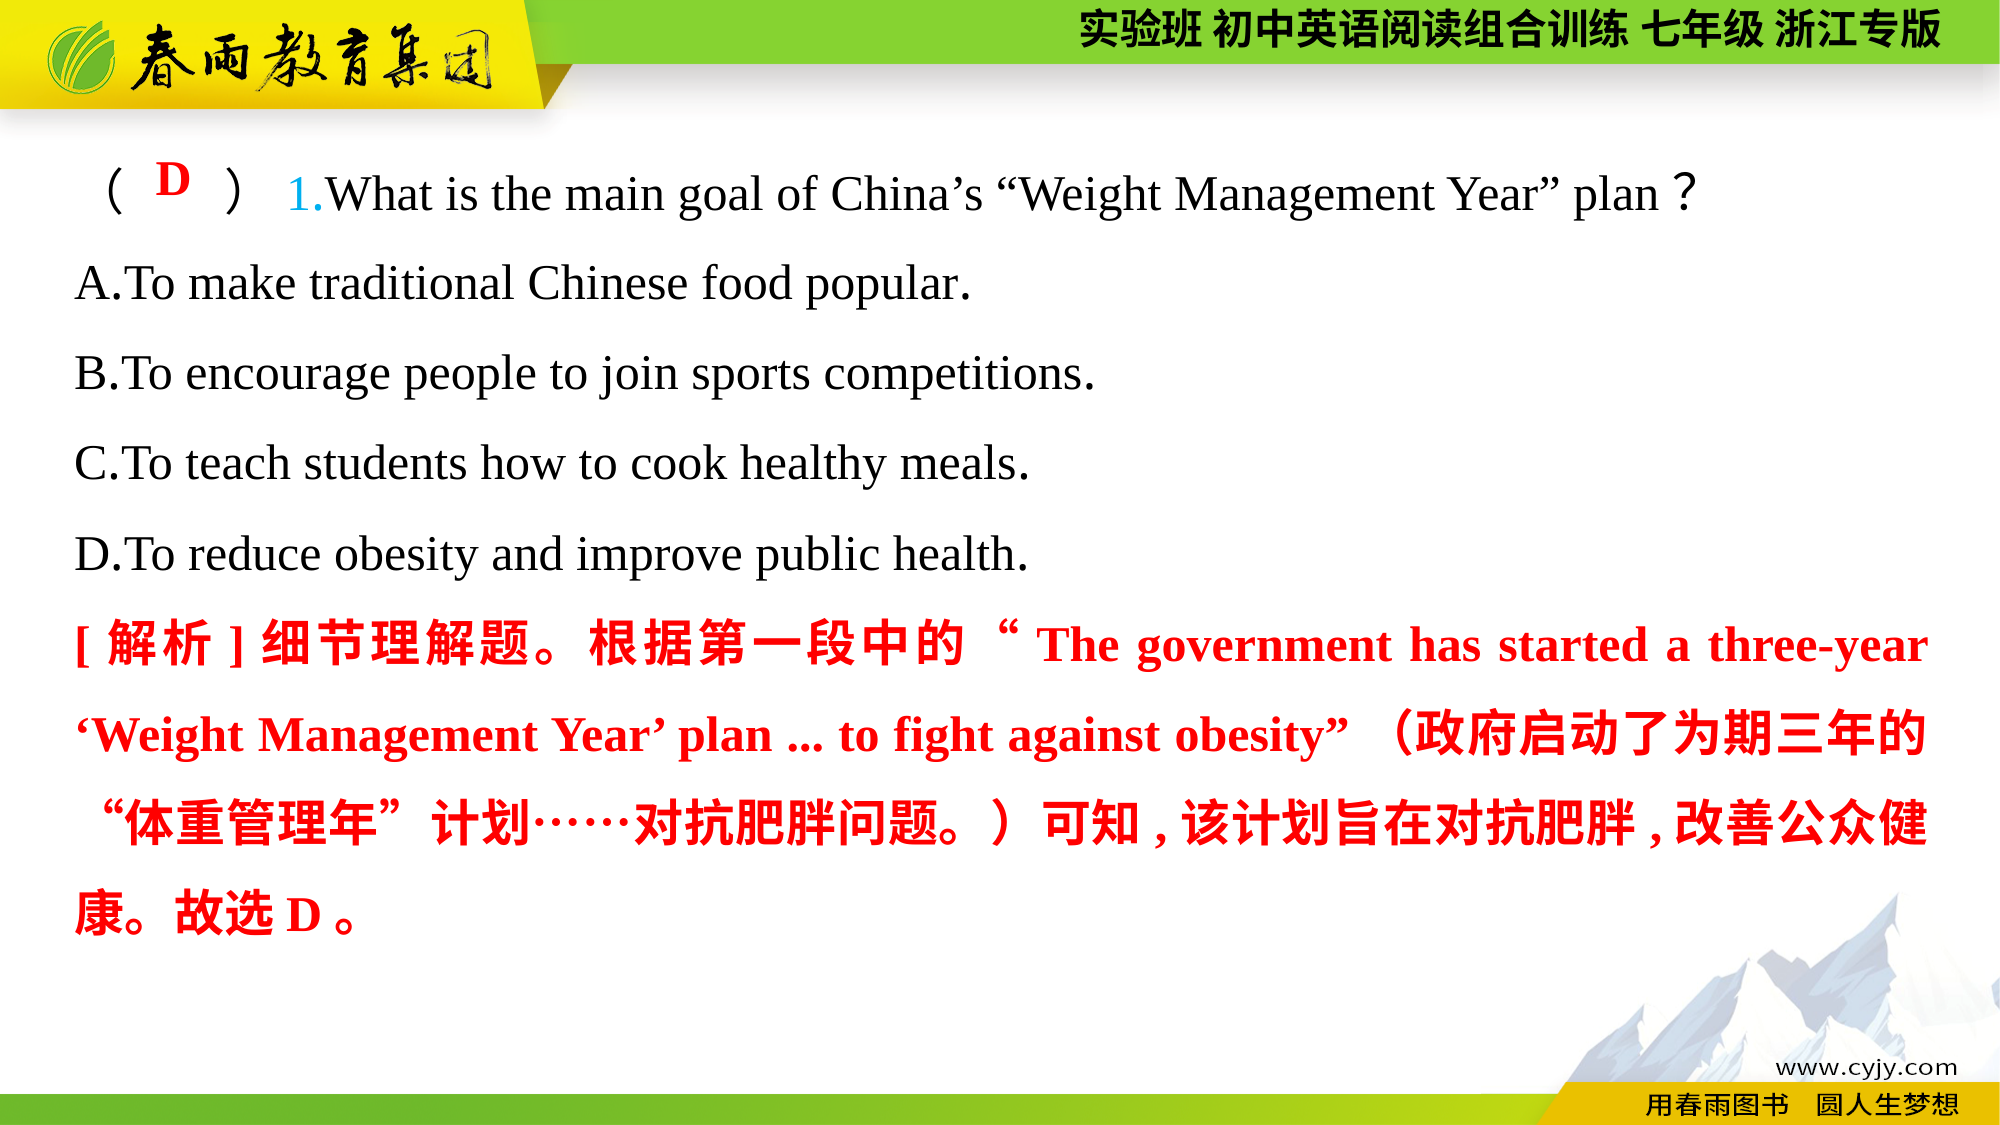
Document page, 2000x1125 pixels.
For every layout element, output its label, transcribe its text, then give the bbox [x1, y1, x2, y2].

text_box [解析]细节理解题。根据第一段中的“The government has started a three-year ‘Weight Management Year’ plan ... to fight against obesity”（政府启动了为期三年的“体重管理年”计划……对抗肥胖问题。）可知,该计划旨在对抗肥胖,改善公众健康。故选D。 [59, 574, 1944, 950]
text_box D [140, 137, 207, 213]
list （ ）1.What is the main goal of China’s “Weight Management Year” plan？ A.To make traditional Chinese food popular. B.To encourage people to join sports competitions. C.To teach students how to cook healthy meals. D.To reduce obesity and improve public health. [59, 122, 1944, 574]
picture [0, 0, 2000, 1125]
